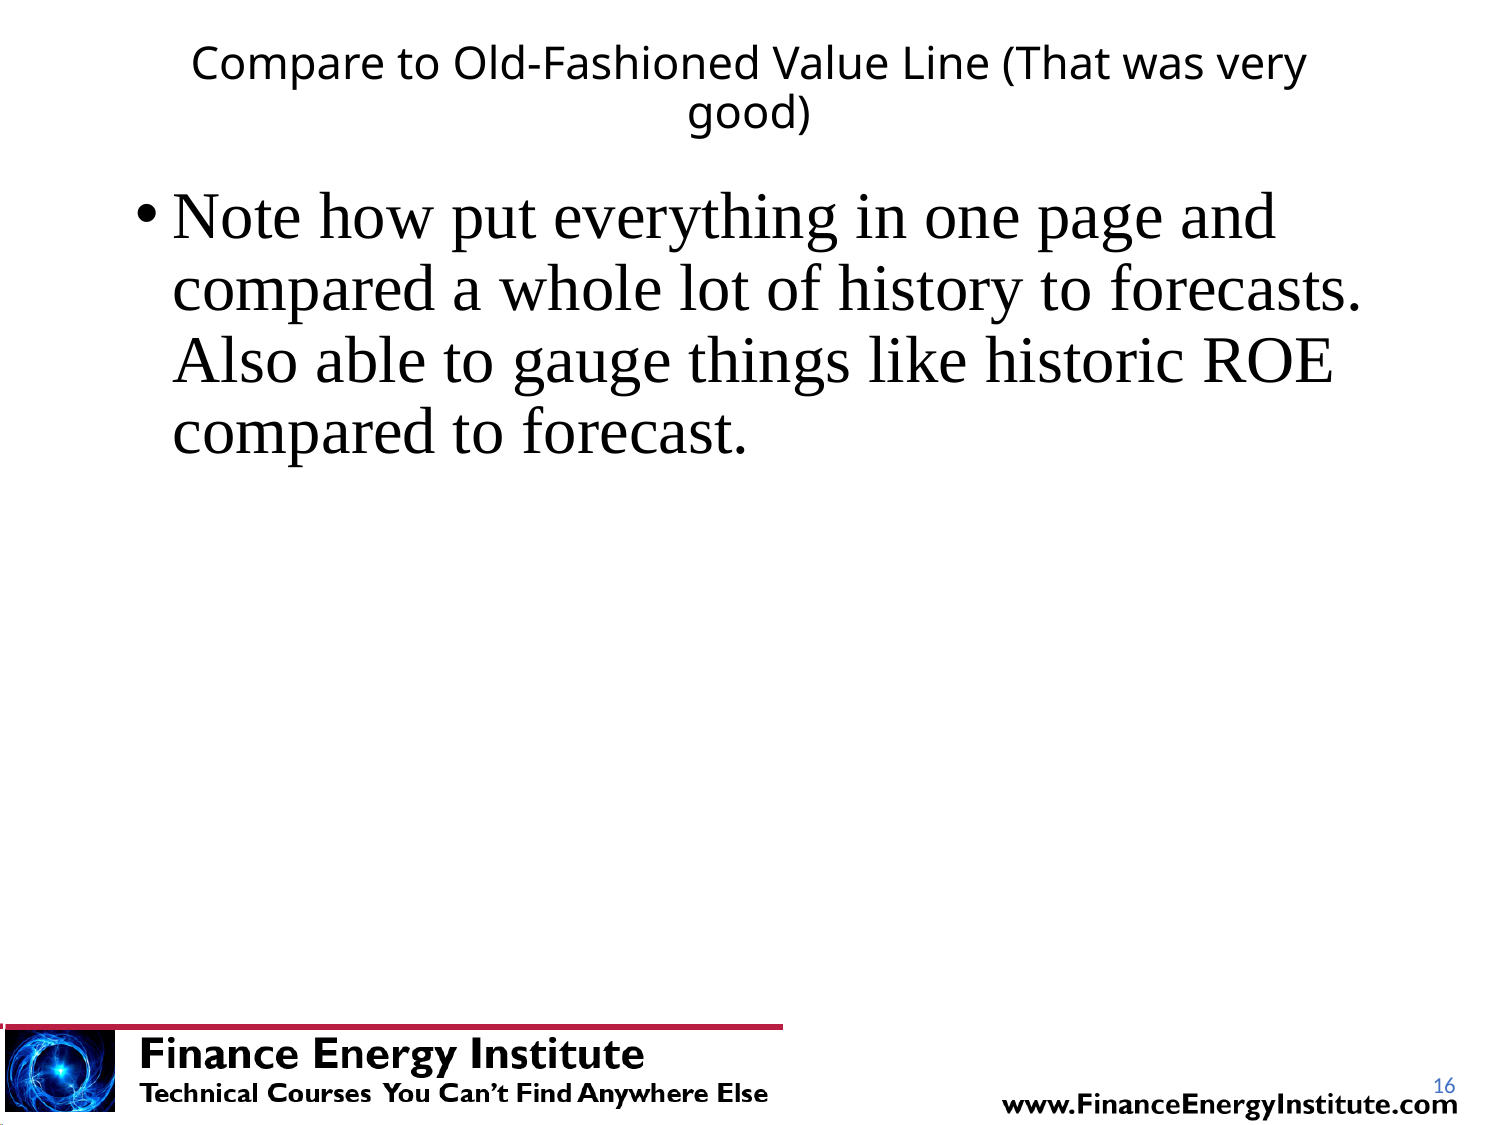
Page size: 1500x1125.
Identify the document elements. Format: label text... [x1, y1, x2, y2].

slide_number 16 [1399, 1063, 1490, 1108]
list Note how put everything in one page and compared a whole lot of history to forecasts. Also able to gauge things like historic ROE compared to forecast. [120, 173, 1417, 980]
picture [0, 1014, 783, 1125]
picture [997, 1087, 1467, 1125]
title Compare to Old-Fashioned Value Line (That was very good) [120, 32, 1378, 146]
